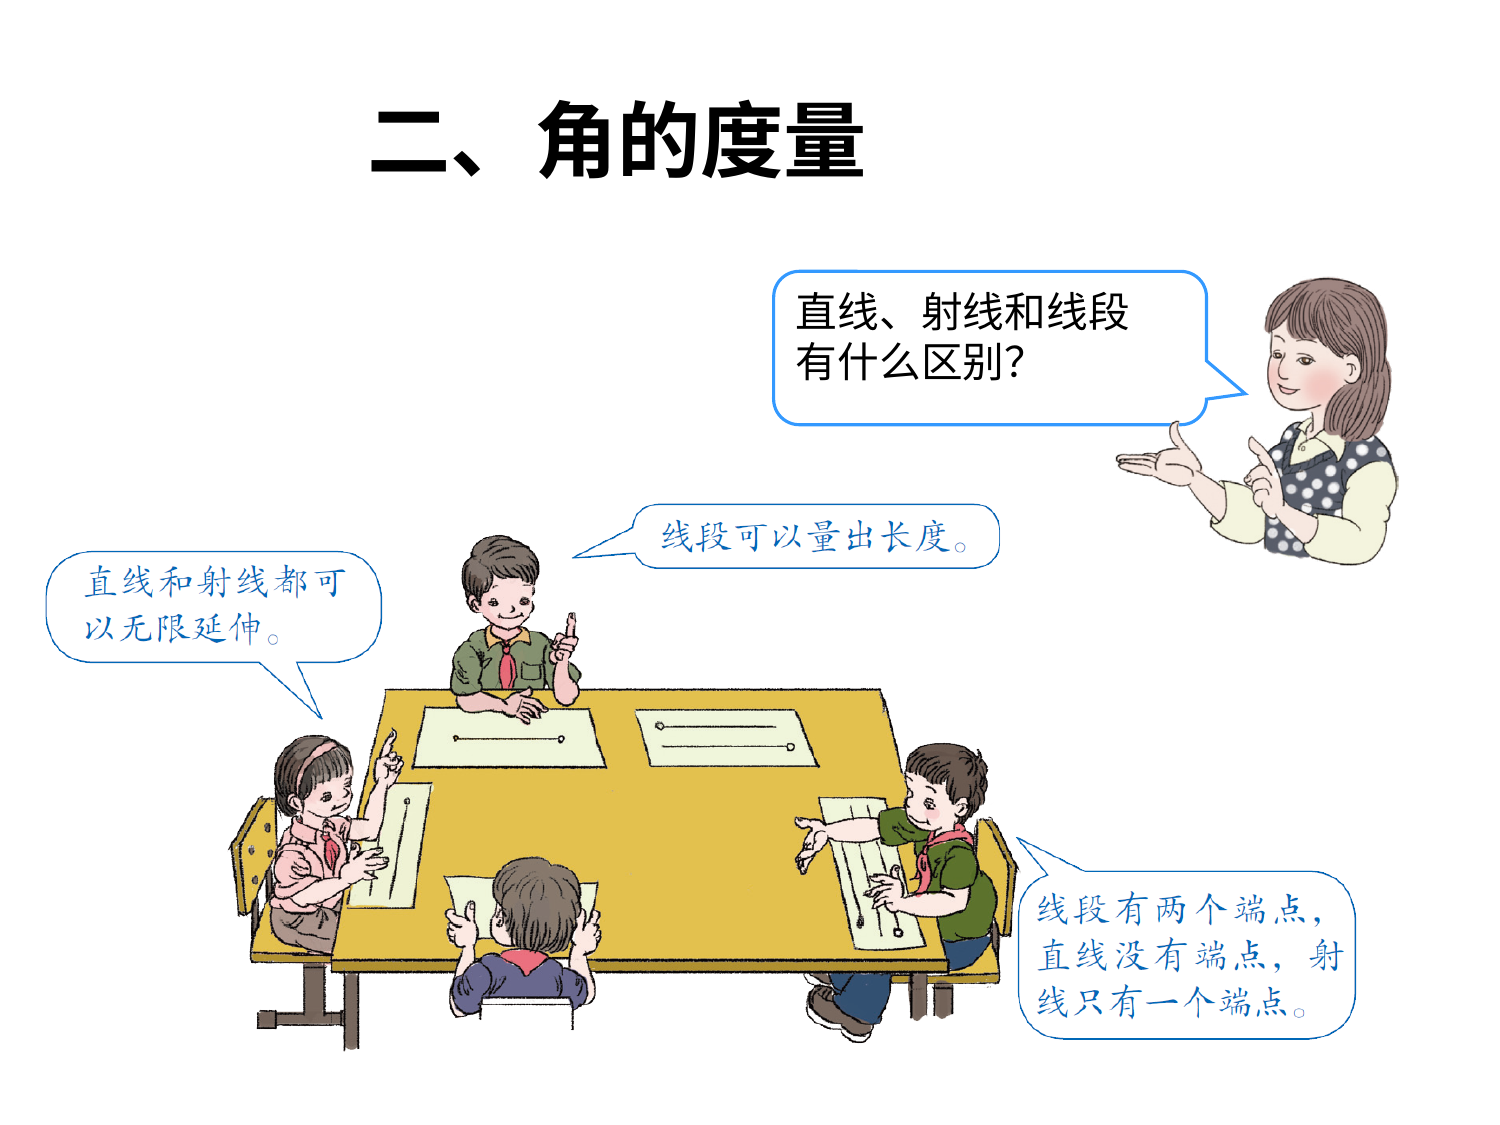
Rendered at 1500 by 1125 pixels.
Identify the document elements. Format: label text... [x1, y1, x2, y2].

title 二、角的度量 [75, 68, 1161, 209]
picture [32, 485, 1365, 1064]
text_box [773, 271, 1407, 570]
